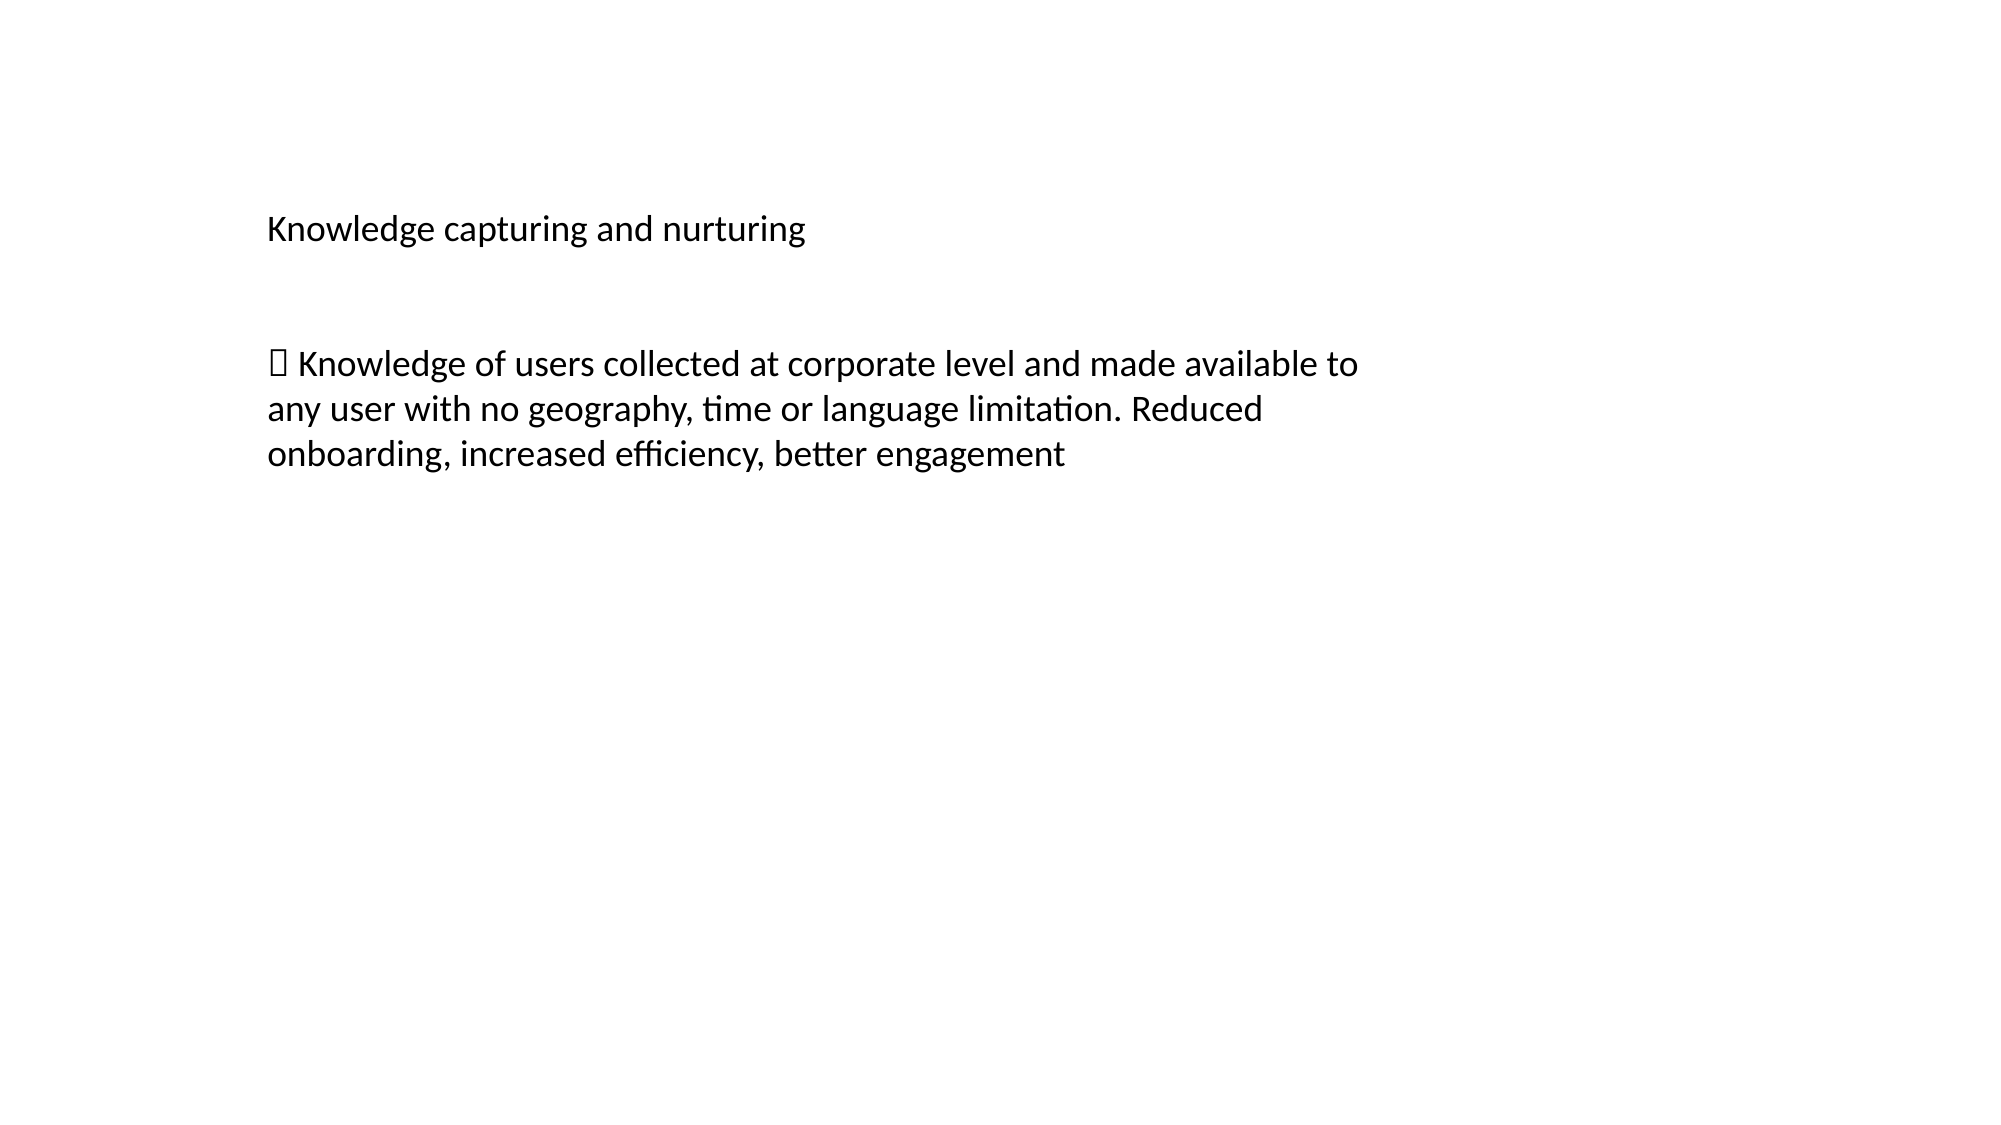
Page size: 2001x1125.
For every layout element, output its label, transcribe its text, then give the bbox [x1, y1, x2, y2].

text_box Knowledge capturing and nurturing  Knowledge of users collected at corporate level and made available to any user with no geography, time or language limitation. Reduced onboarding, increased efficiency, better engagement [252, 196, 1384, 482]
